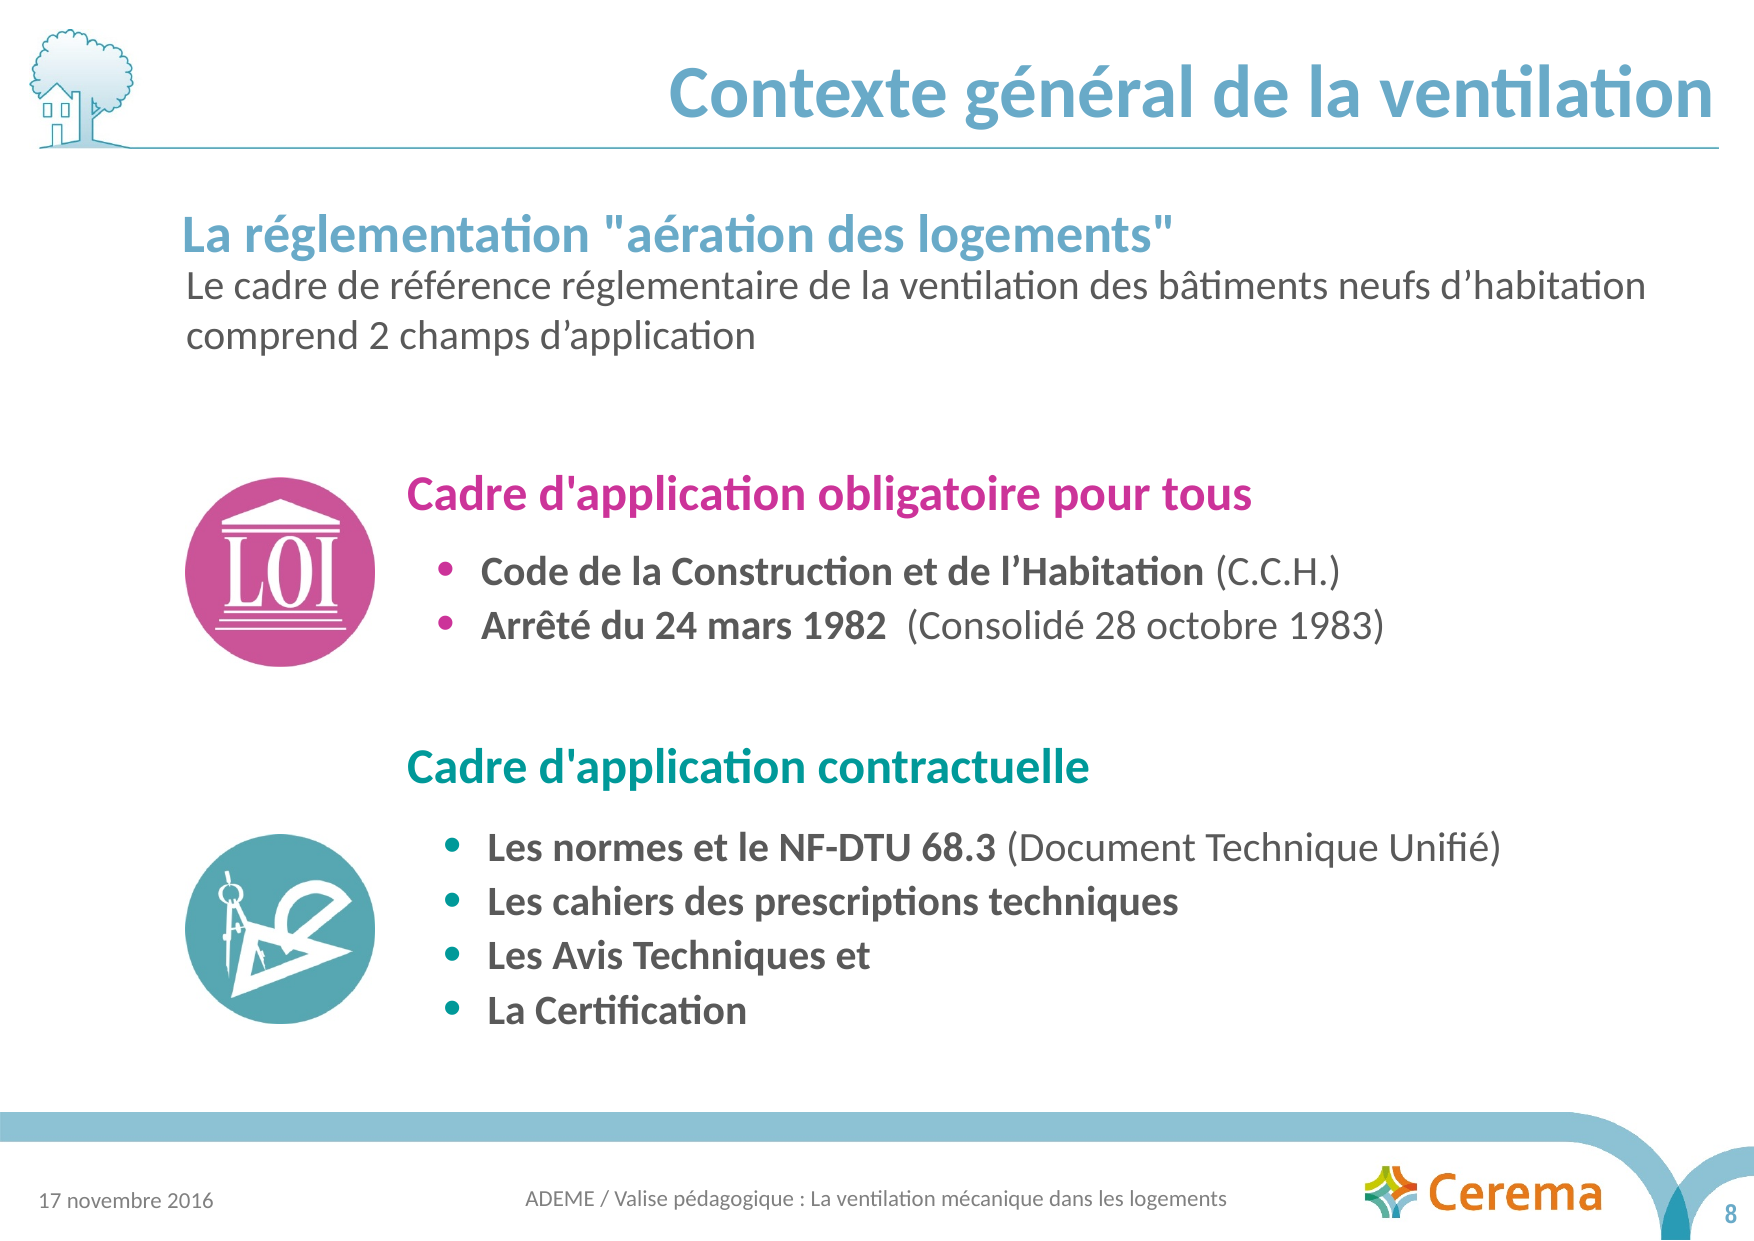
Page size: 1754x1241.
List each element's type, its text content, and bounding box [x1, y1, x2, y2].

text_box Cadre d'application contractuelle [392, 726, 1704, 824]
text_box La réglementation "aération des logements" [168, 178, 1622, 271]
text_box Code de la Construction et de l’Habitation (C.C.H.) Arrêté du 24 mars 1982 (Consolidé 28 octobre 1983) [421, 536, 1703, 655]
picture [0, 1112, 1754, 1240]
picture [29, 29, 1719, 149]
text_box Cadre d'application obligatoire pour tous [392, 453, 1704, 551]
picture [185, 834, 375, 1024]
text_box Contexte général de la ventilation [265, 35, 1731, 136]
text_box Le cadre de référence réglementaire de la ventilation des bâtiments neufs d’habitation comprend 2 champs d’application [171, 250, 1686, 365]
picture [185, 477, 375, 668]
text_box Les normes et le NF-DTU 68.3 (Document Technique Unifié) Les cahiers des prescriptions techniques Les Avis Techniques et La Certification [428, 812, 1709, 1040]
